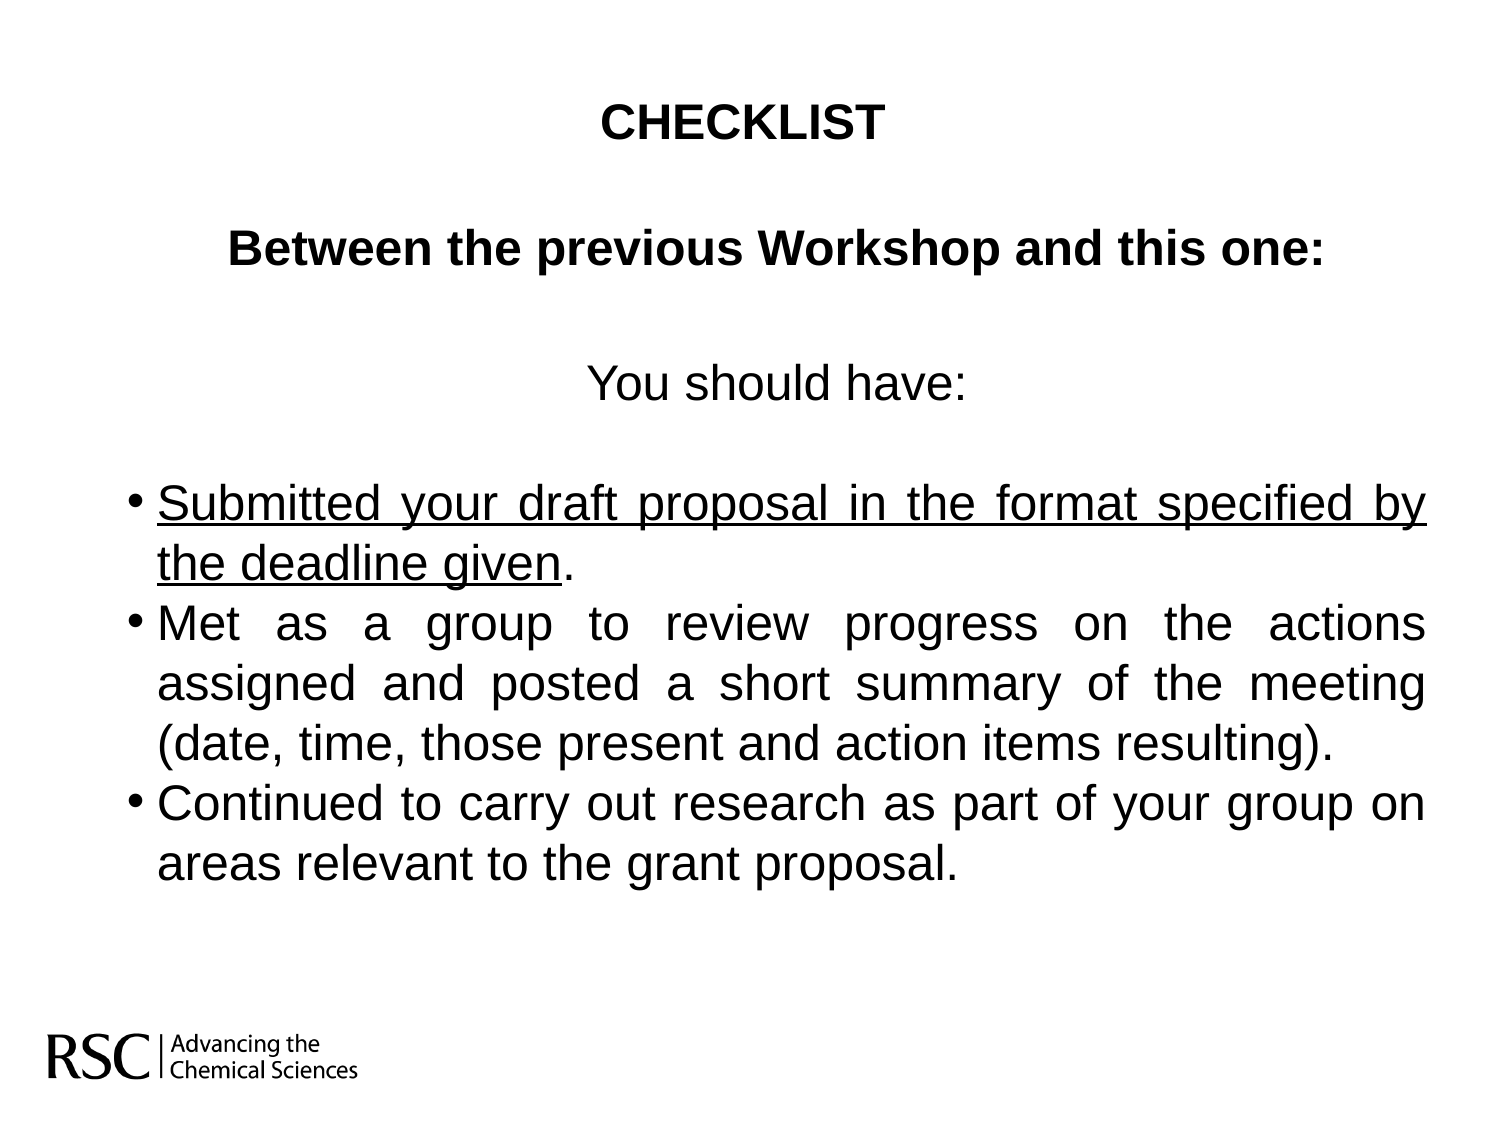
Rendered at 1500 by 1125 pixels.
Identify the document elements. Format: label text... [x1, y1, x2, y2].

text_box Between the previous Workshop and this one: You should have: Submitted your draft proposal in the format specified by the deadline given. Met as a group to review progress on the actions assigned and posted a short summary of the meeting (date, time, those present and action items resulting). Continued to carry out research as part of your group on areas relevant to the grant proposal. [112, 208, 1442, 898]
text_box CHECKLIST [117, 81, 1383, 157]
